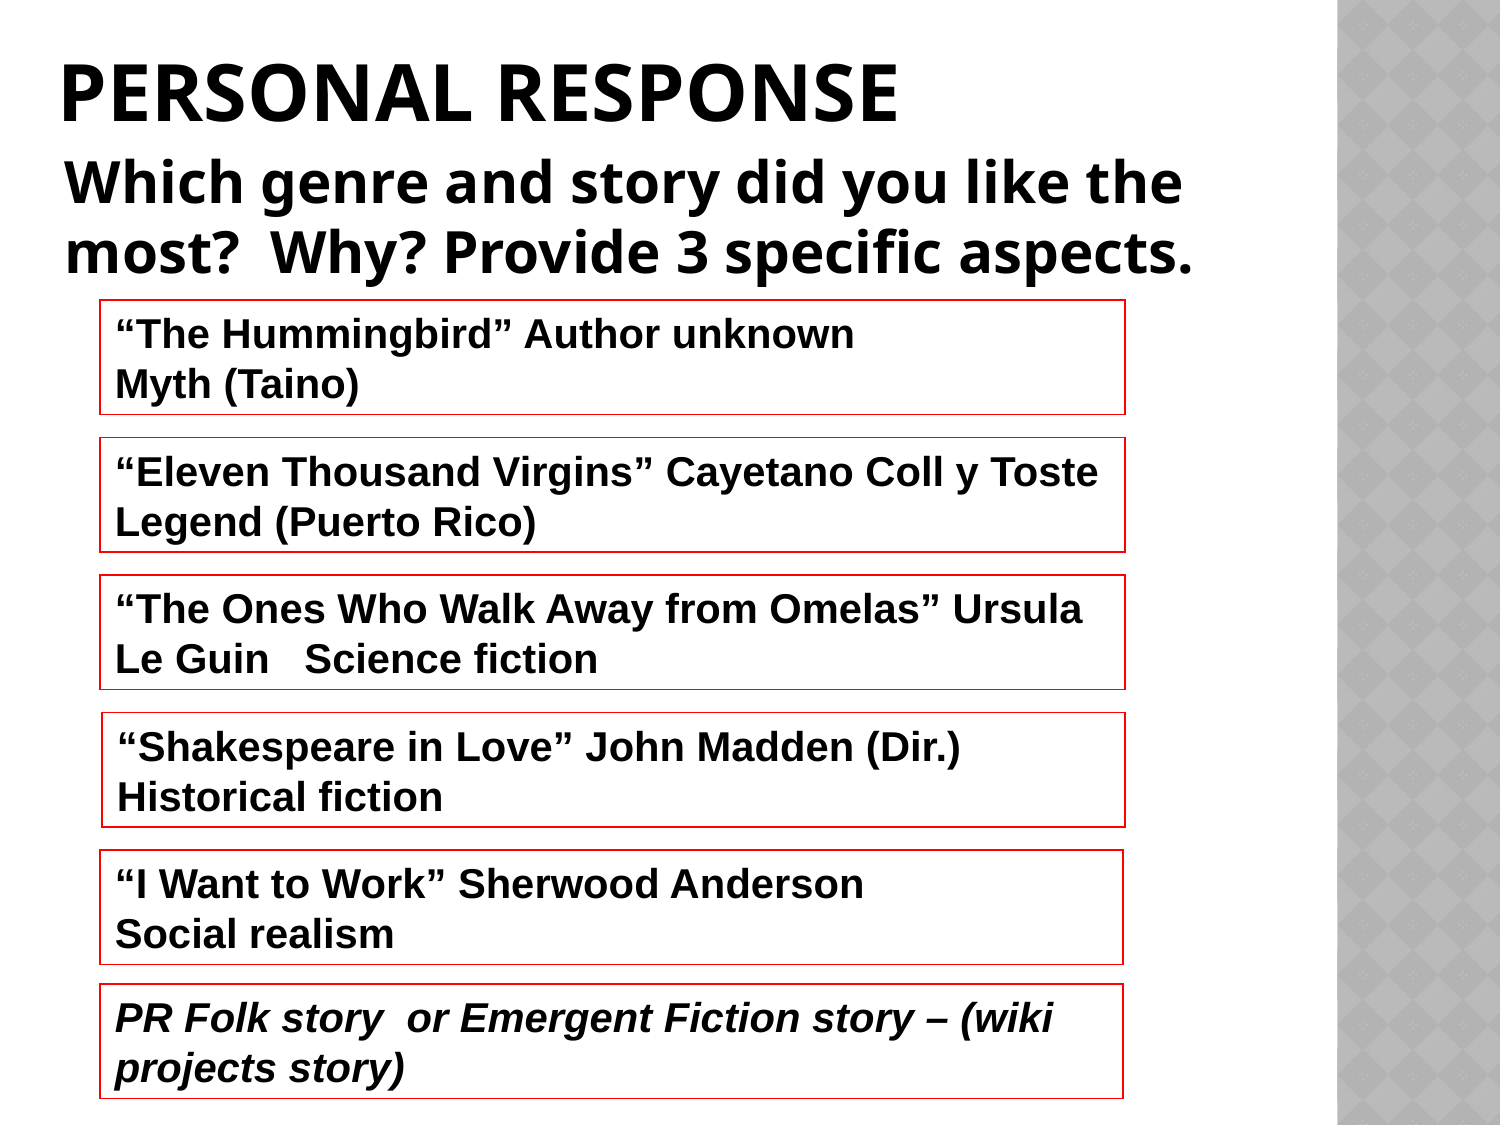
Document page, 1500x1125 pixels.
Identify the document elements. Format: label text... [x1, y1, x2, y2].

text_box “Shakespeare in Love” John Madden (Dir.) Historical fiction [102, 712, 1125, 828]
text_box “Eleven Thousand Virgins” Cayetano Coll y Toste Legend (Puerto Rico) [99, 437, 1125, 553]
text_box Which genre and story did you like the most? Why? Provide 3 specific aspects. [49, 137, 1313, 293]
title Personal response [50, 24, 1238, 137]
text_box “The Hummingbird” Author unknown Myth (Taino) [99, 299, 1125, 415]
text_box “I Want to Work” Sherwood Anderson Social realism [99, 849, 1123, 965]
text_box “The Ones Who Walk Away from Omelas” Ursula Le Guin Science fiction [99, 574, 1125, 690]
text_box PR Folk story or Emergent Fiction story – (wiki projects story) [99, 983, 1123, 1099]
